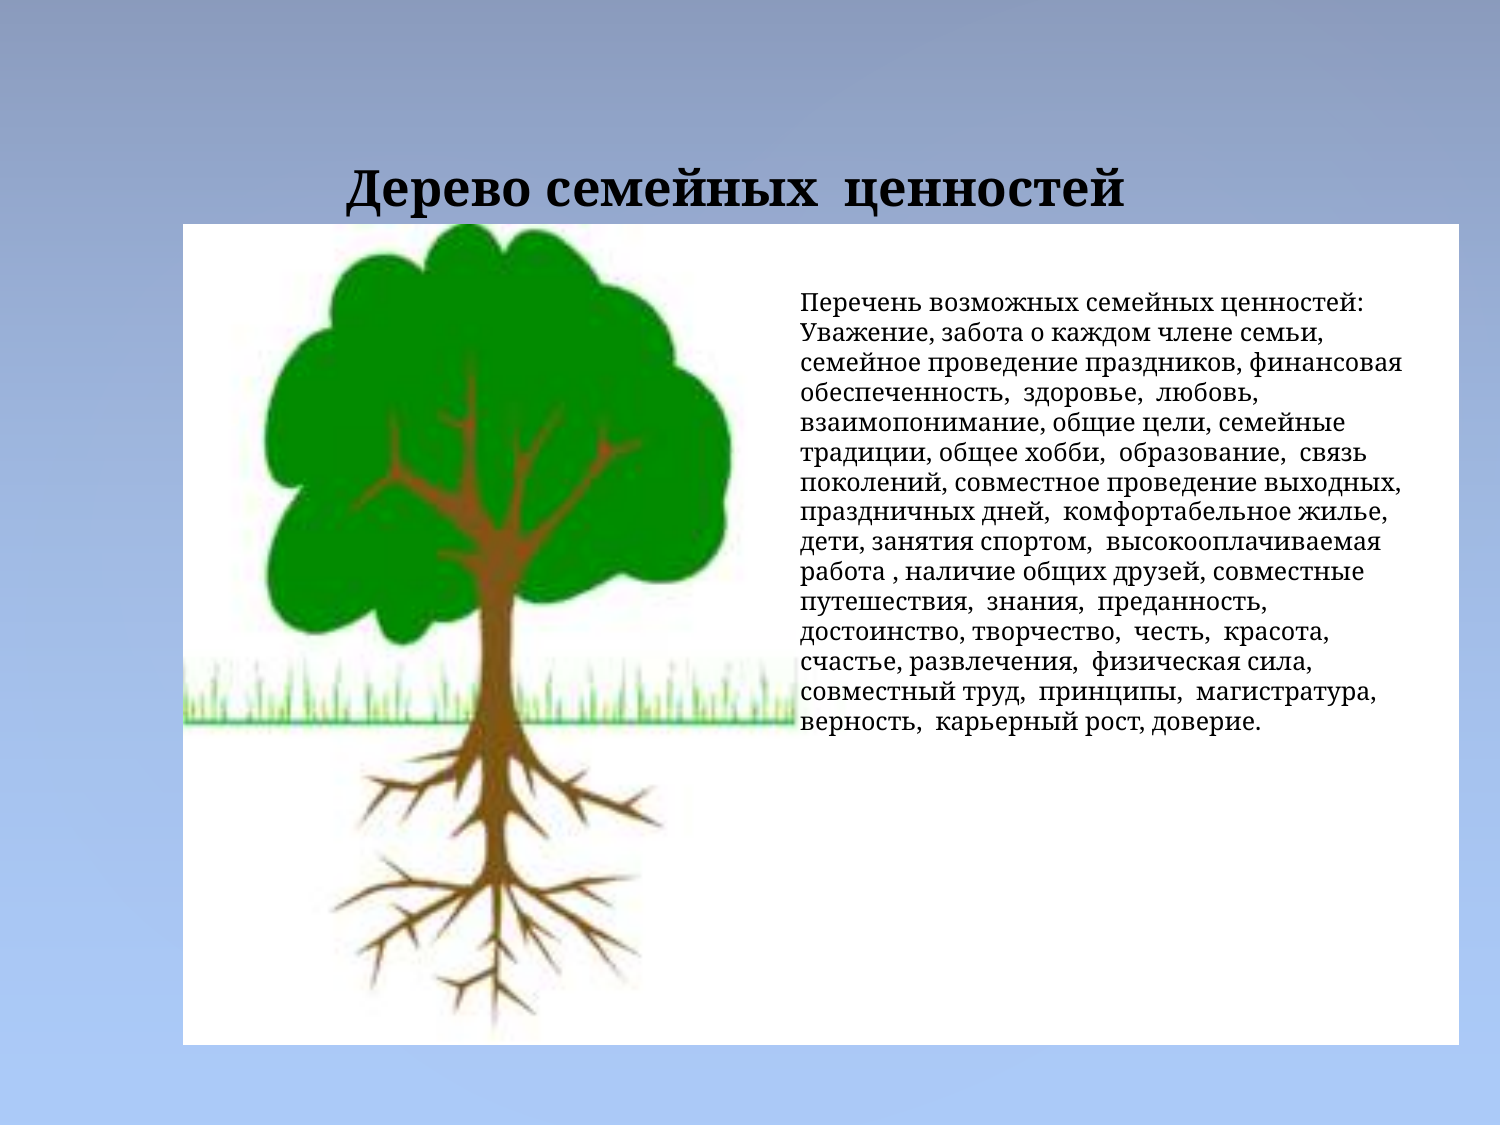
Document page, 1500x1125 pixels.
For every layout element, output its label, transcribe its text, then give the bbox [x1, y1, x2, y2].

text_box Дерево семейных ценностей [331, 148, 1179, 220]
picture [182, 224, 1460, 1046]
